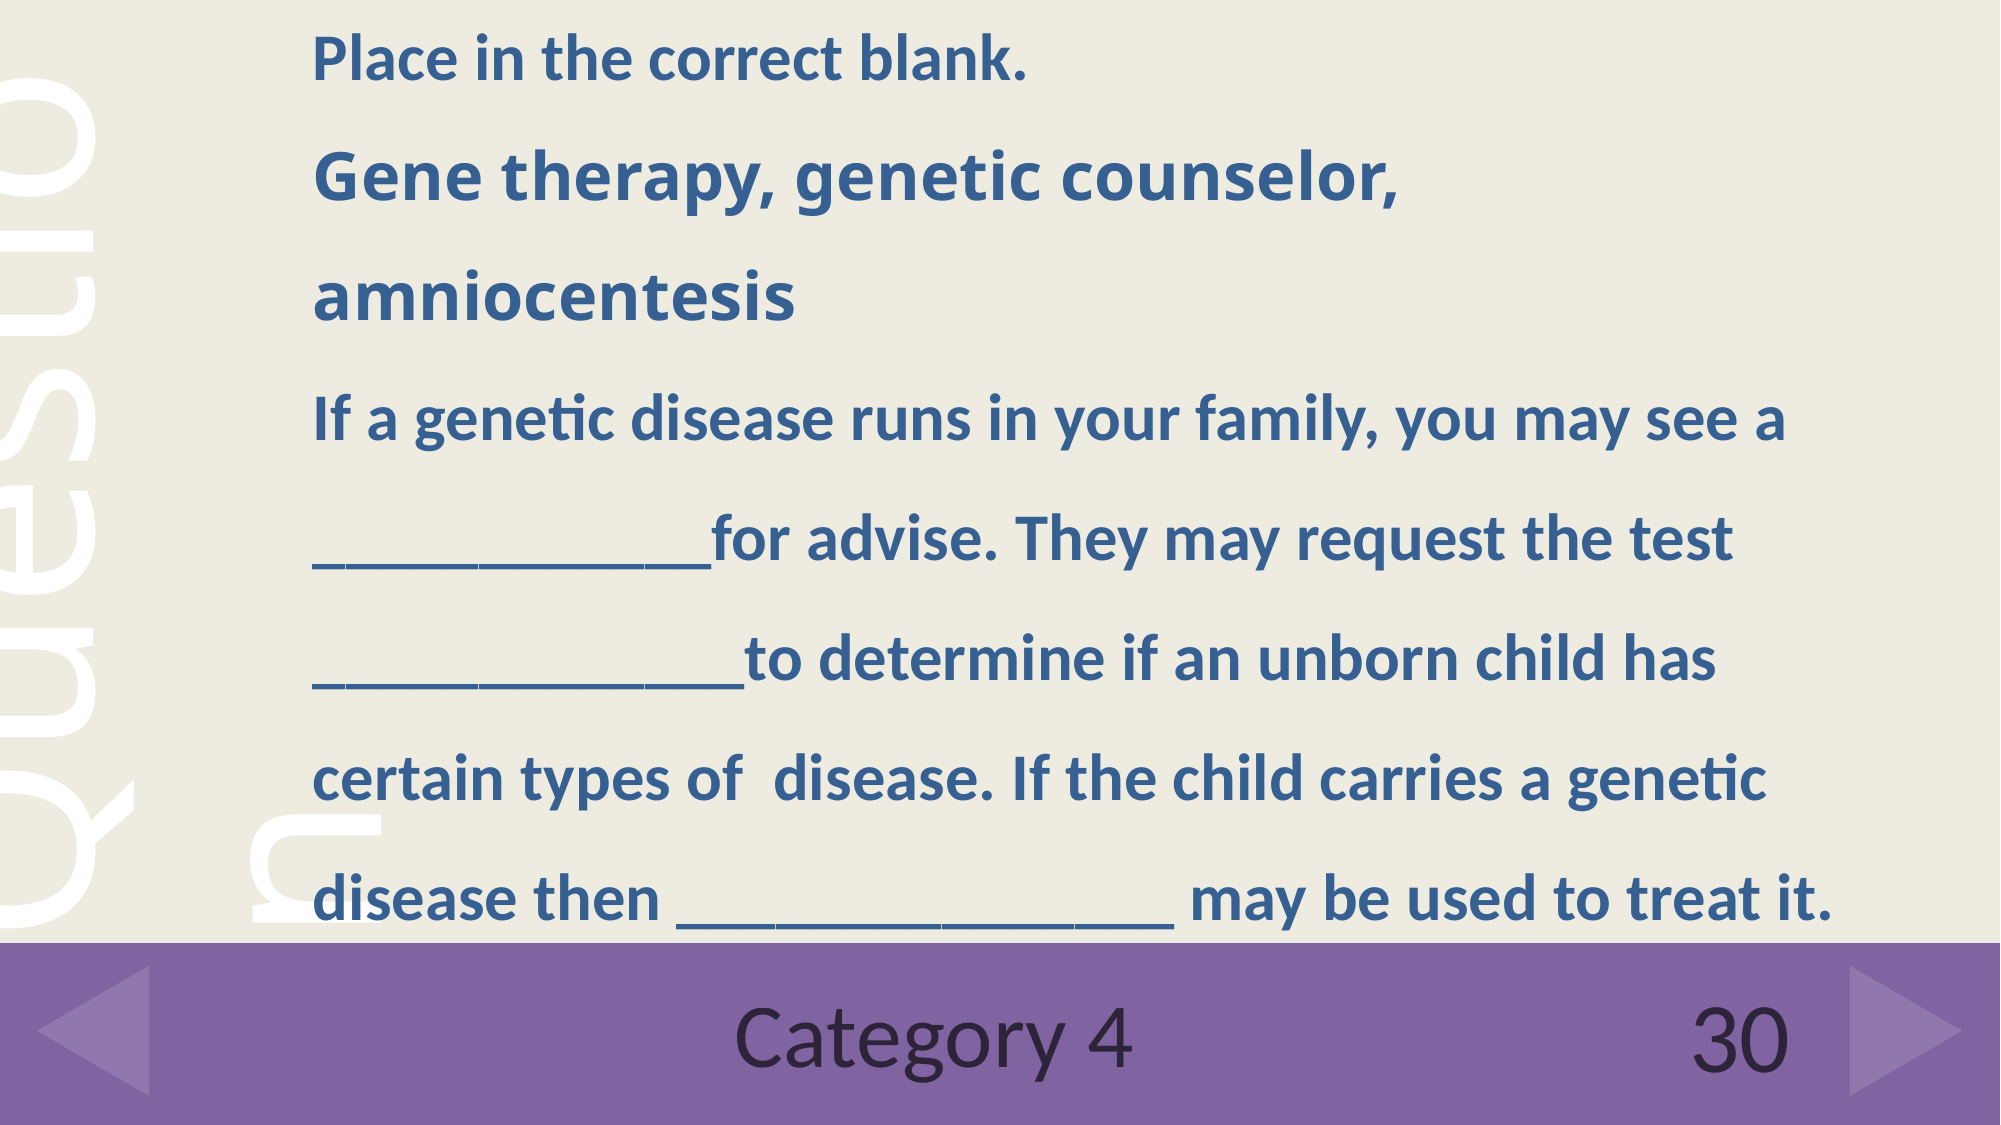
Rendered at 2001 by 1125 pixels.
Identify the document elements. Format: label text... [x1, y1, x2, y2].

list Place in the correct blank. Gene therapy, genetic counselor, amniocentesis If a genetic disease runs in your family, you may see a ____________for advise. They may request the test _____________to determine if an unborn child has certain types of disease. If the child carries a genetic disease then _______________ may be used to treat it. [297, 55, 1862, 972]
title Category 4 [34, 937, 1835, 1125]
